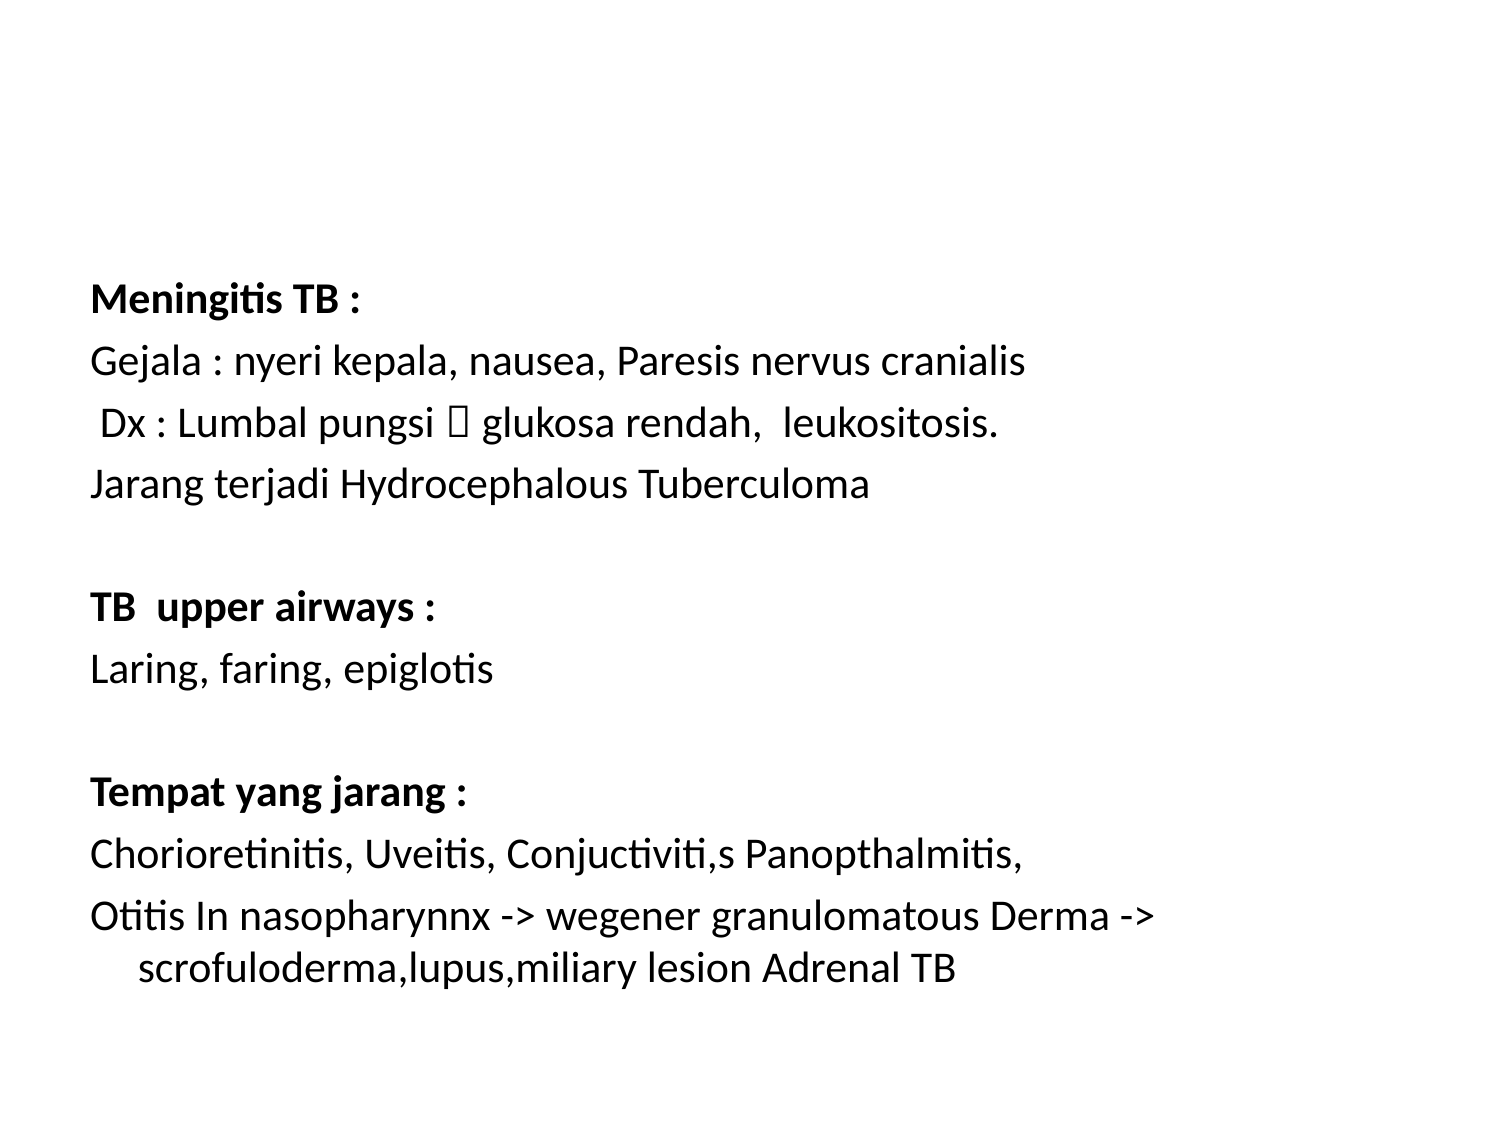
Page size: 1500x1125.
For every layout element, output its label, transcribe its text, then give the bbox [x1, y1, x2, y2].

list Meningitis TB : Gejala : nyeri kepala, nausea, Paresis nervus cranialis Dx : Lumbal pungsi  glukosa rendah, leukositosis. Jarang terjadi Hydrocephalous Tuberculoma TB upper airways : Laring, faring, epiglotis Tempat yang jarang : Chorioretinitis, Uveitis, Conjuctiviti,s Panopthalmitis, Otitis In nasopharynnx -> wegener granulomatous Derma -> scrofuloderma,lupus,miliary lesion Adrenal TB [75, 262, 1425, 1005]
